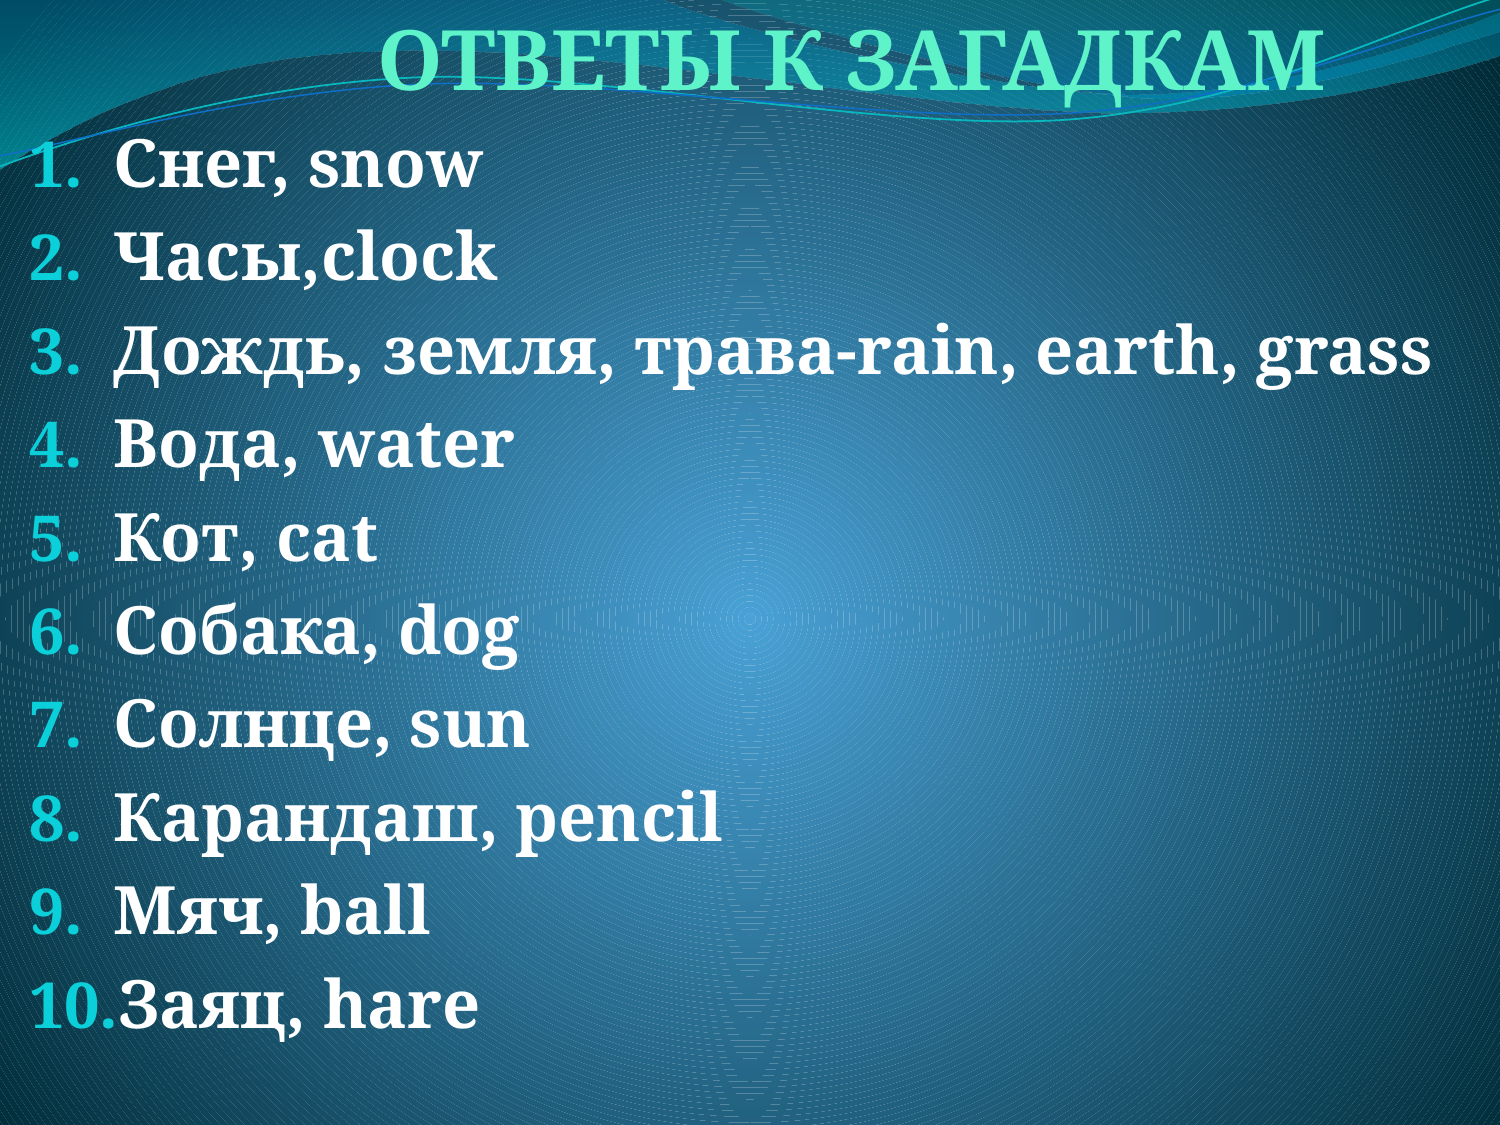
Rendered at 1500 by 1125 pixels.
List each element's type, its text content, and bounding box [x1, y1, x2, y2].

subtitle ОТВЕТЫ К ЗАГАДКАМ Снег, snow Часы,clock Дождь, земля, трава-rain, earth, grass Вода, water Кот, cat Собака, dog Солнце, sun Карандаш, pencil Мяч, ball Заяц, hare [29, 0, 1447, 1094]
